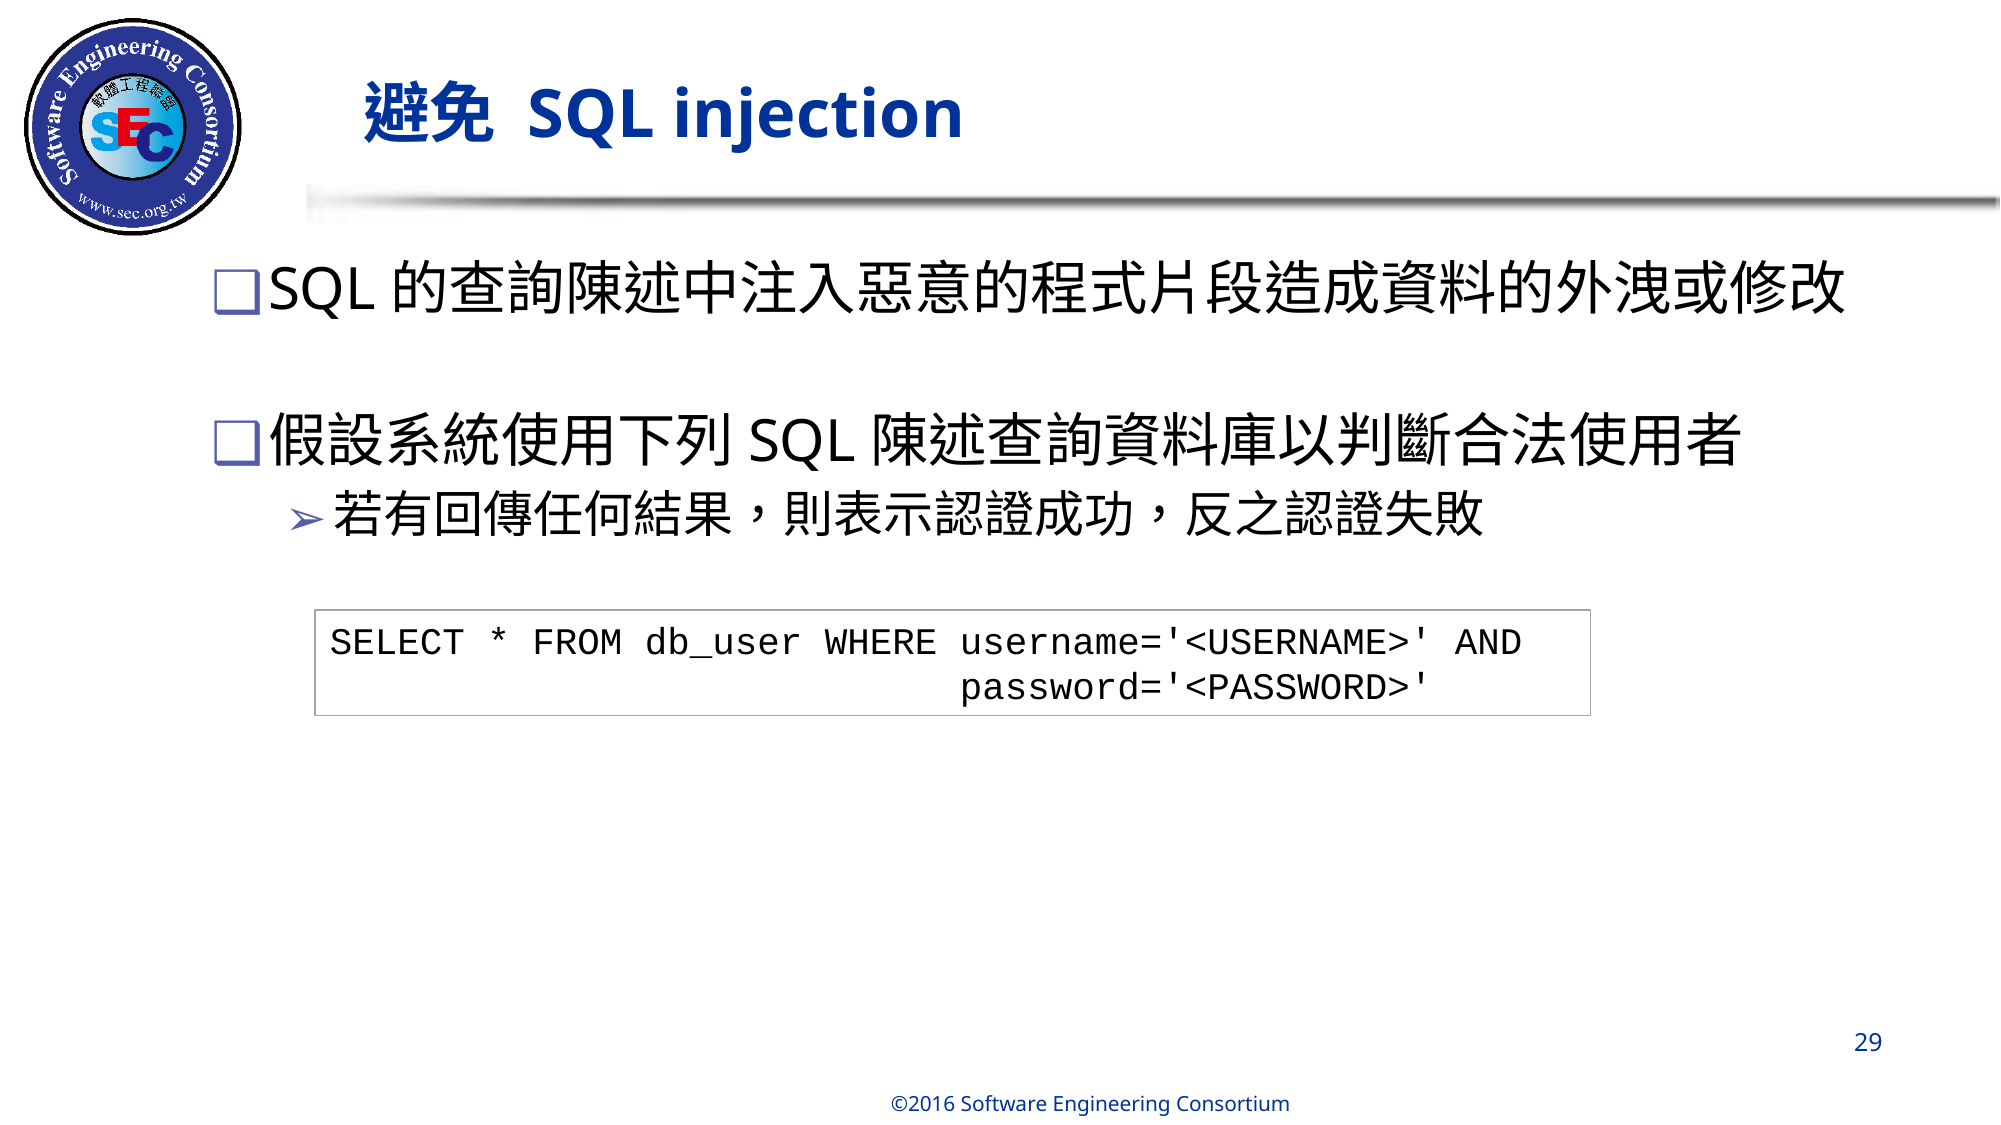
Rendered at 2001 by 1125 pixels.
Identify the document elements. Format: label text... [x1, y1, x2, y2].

text_box SELECT * FROM db_user WHERE username='<USERNAME>' AND password='<PASSWORD>' [314, 609, 1591, 716]
title 避免 SQL injection [348, 42, 2000, 179]
slide_number ‹#› [1481, 1019, 1898, 1094]
list SQL的查詢陳述中注入惡意的程式片段造成資料的外洩或修改 假設系統使用下列SQL陳述查詢資料庫以判斷合法使用者 若有回傳任何結果，則表示認證成功，反之認證失敗 [196, 243, 1898, 1000]
picture [0, 0, 265, 259]
picture [306, 184, 2000, 223]
